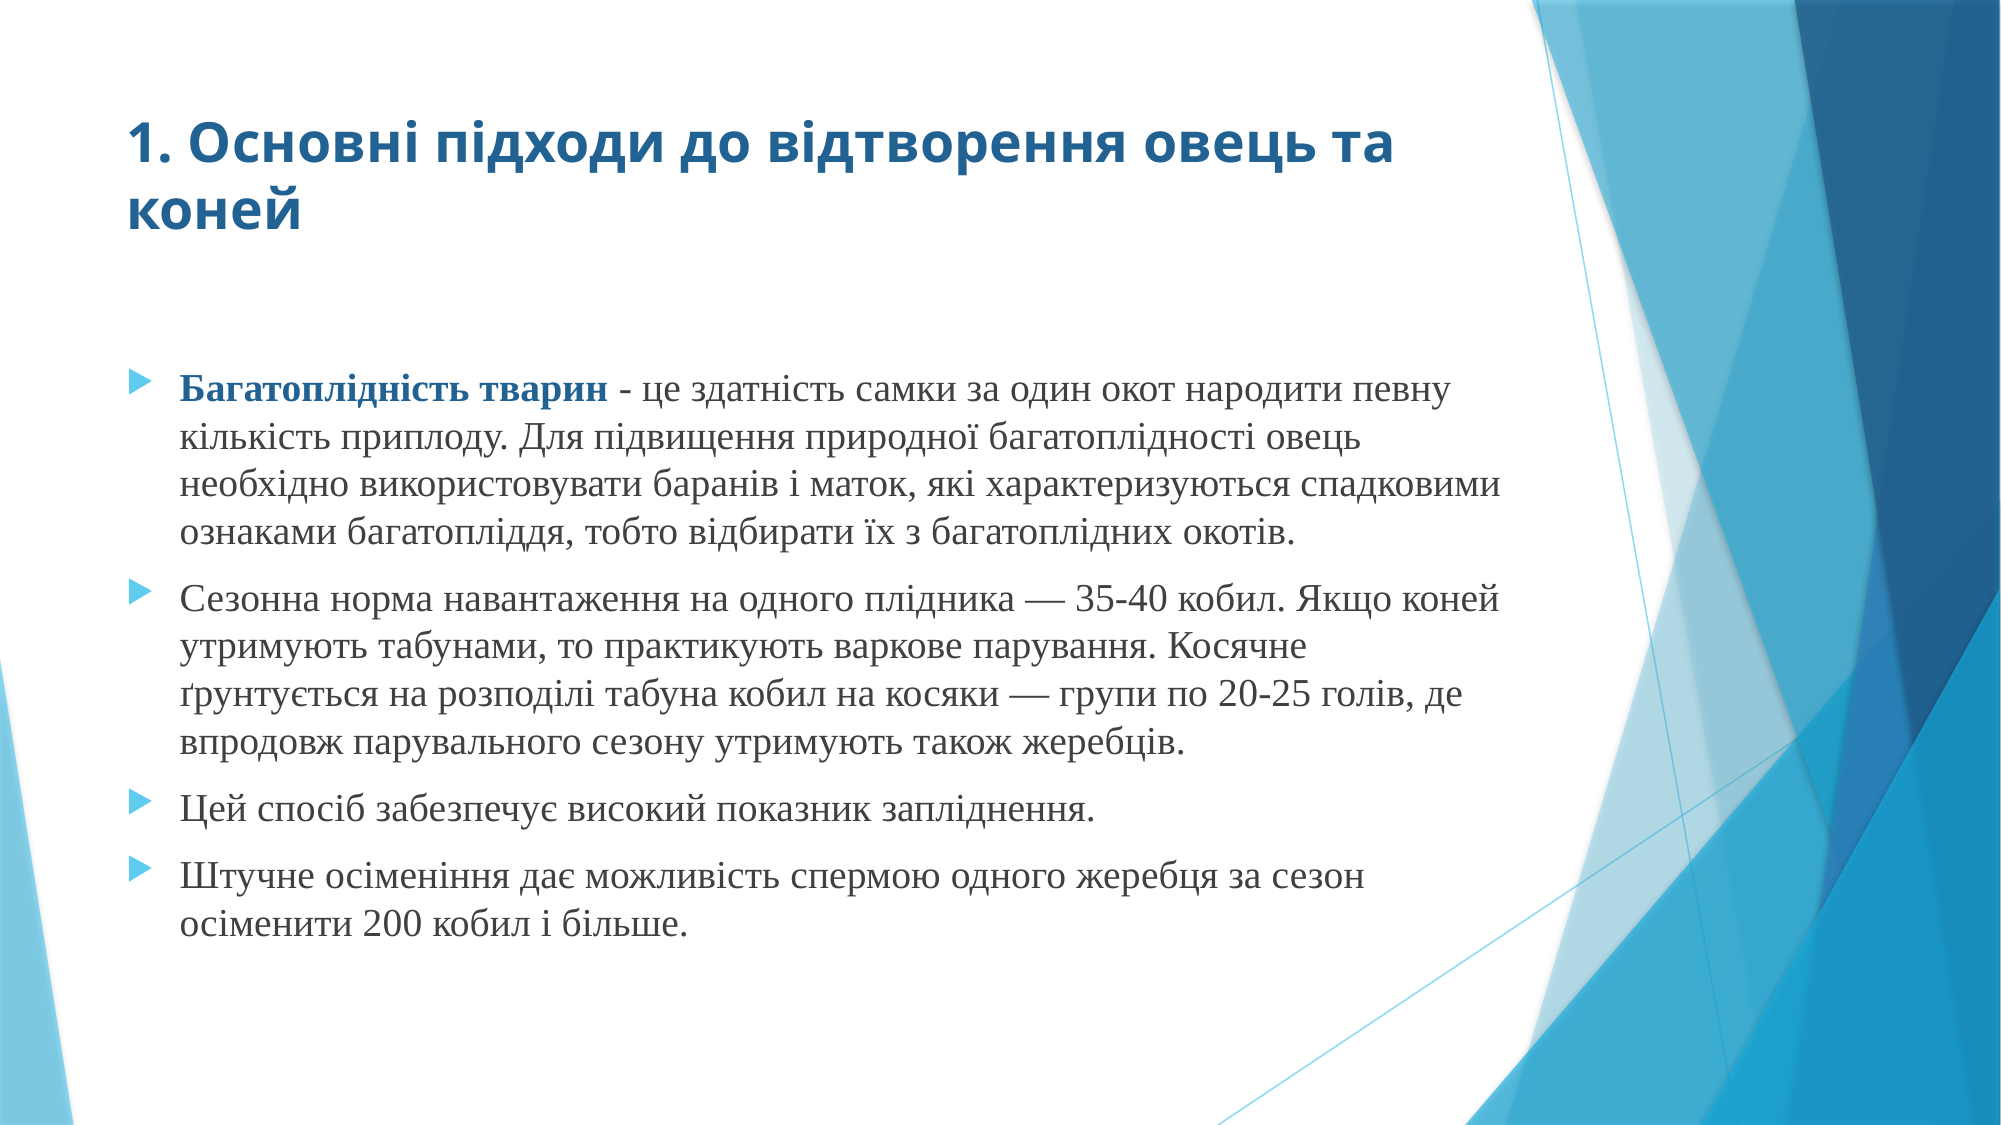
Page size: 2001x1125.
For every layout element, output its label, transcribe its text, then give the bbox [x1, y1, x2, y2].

title 1. Основні підходи до відтворення овець та коней [111, 99, 1522, 317]
list Багатоплідність тварин - це здатність самки за один окот народити певну кількість приплоду. Для підвищення природної багатоплідності овець необхідно використовувати баранів і маток, які характеризуються спадковими ознаками багатопліддя, тобто відбирати їх з багатоплідних окотів. Сезонна норма навантаження на одного плідника — 35-40 кобил. Якщо коней утримують табунами, то практикують варкове парування. Косячне ґрунтується на розподілі табуна кобил на косяки — групи по 20-25 голів, де впродовж парувального сезону утримують також жеребців. Цей спосіб забезпечує високий показник запліднення. Штучне осіменіння дає можливість спермою одного жеребця за сезон осіменити 200 кобил і більше. [111, 354, 1522, 992]
